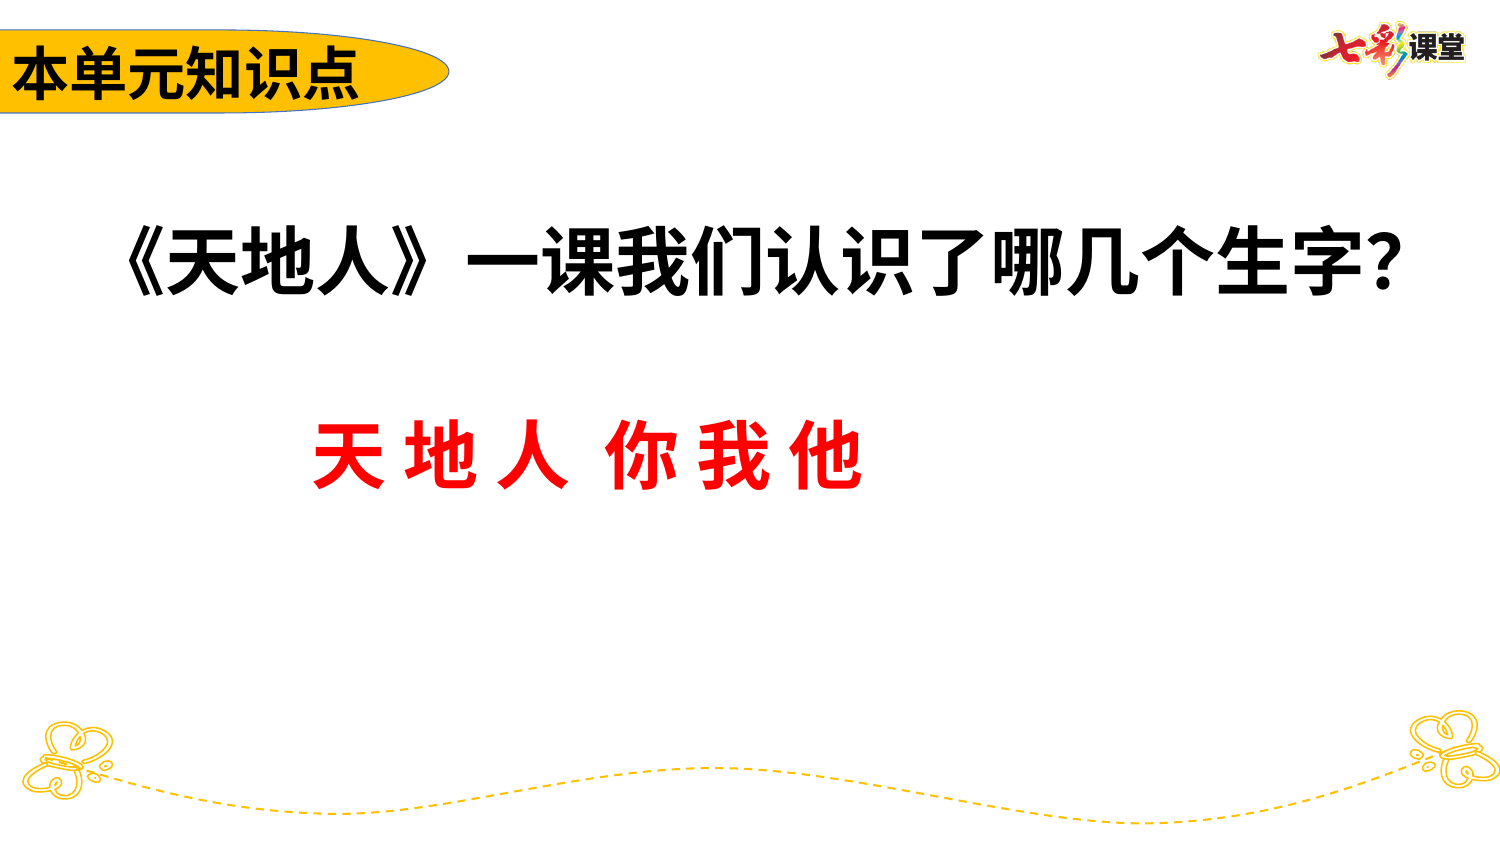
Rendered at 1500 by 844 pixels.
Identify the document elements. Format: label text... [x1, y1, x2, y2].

picture [1316, 20, 1468, 80]
text_box 天 地 人 你 我 他 [300, 403, 876, 505]
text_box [0, 29, 449, 114]
text_box 《天地人》一课我们认识了哪几个生字？ [78, 208, 1452, 310]
